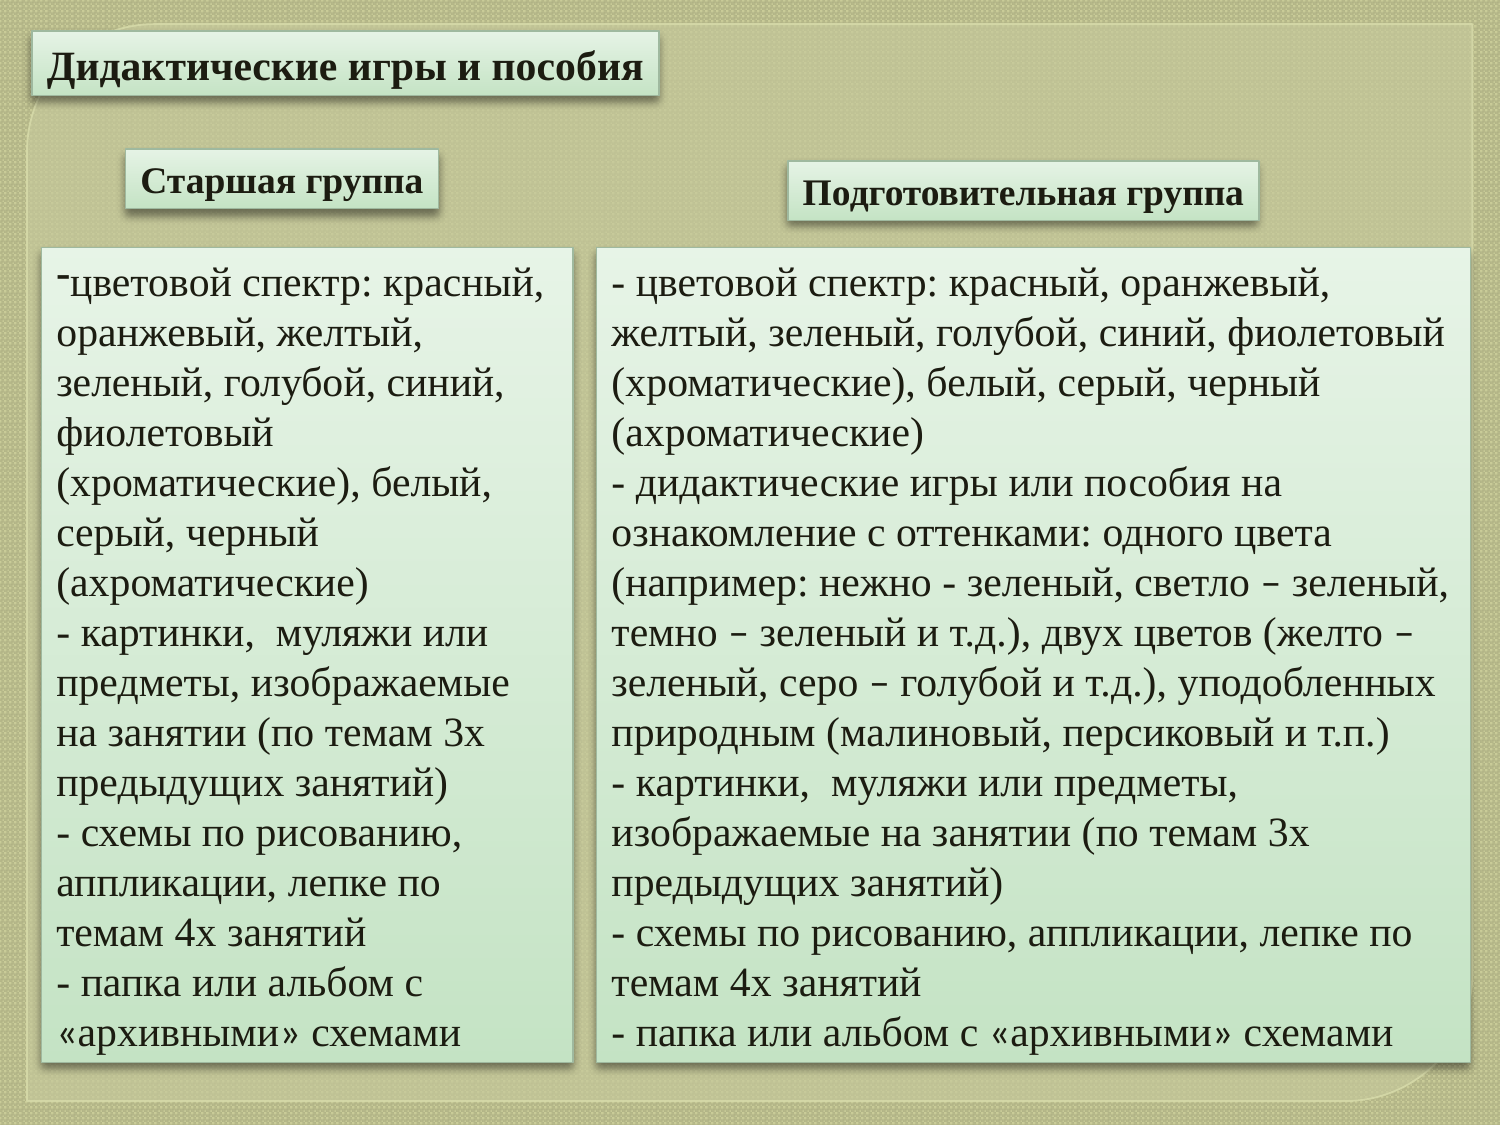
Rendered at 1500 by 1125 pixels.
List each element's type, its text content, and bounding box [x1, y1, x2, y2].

text_box Старшая группа [125, 148, 439, 209]
text_box Дидактические игры и пособия [31, 30, 660, 96]
text_box Подготовительная группа [787, 160, 1260, 221]
text_box цветовой спектр: красный, оранжевый, желтый, зеленый, голубой, синий, фиолетовый (хроматические), белый, серый, черный (ахроматические) - картинки, муляжи или предметы, изображаемые на занятии (по темам 3х предыдущих занятий) - схемы по рисованию, аппликации, лепке по темам 4х занятий - папка или альбом с «архивными» схемами [41, 247, 574, 1063]
text_box - цветовой спектр: красный, оранжевый, желтый, зеленый, голубой, синий, фиолетовый (хроматические), белый, серый, черный (ахроматические) - дидактические игры или пособия на ознакомление с оттенками: одного цвета (например: нежно - зеленый, светло – зеленый, темно – зеленый и т.д.), двух цветов (желто – зеленый, серо – голубой и т.д.), уподобленных природным (малиновый, персиковый и т.п.) - картинки, муляжи или предметы, изображаемые на занятии (по темам 3х предыдущих занятий) - схемы по рисованию, аппликации, лепке по темам 4х занятий - папка или альбом с «архивными» схемами [596, 247, 1471, 1063]
